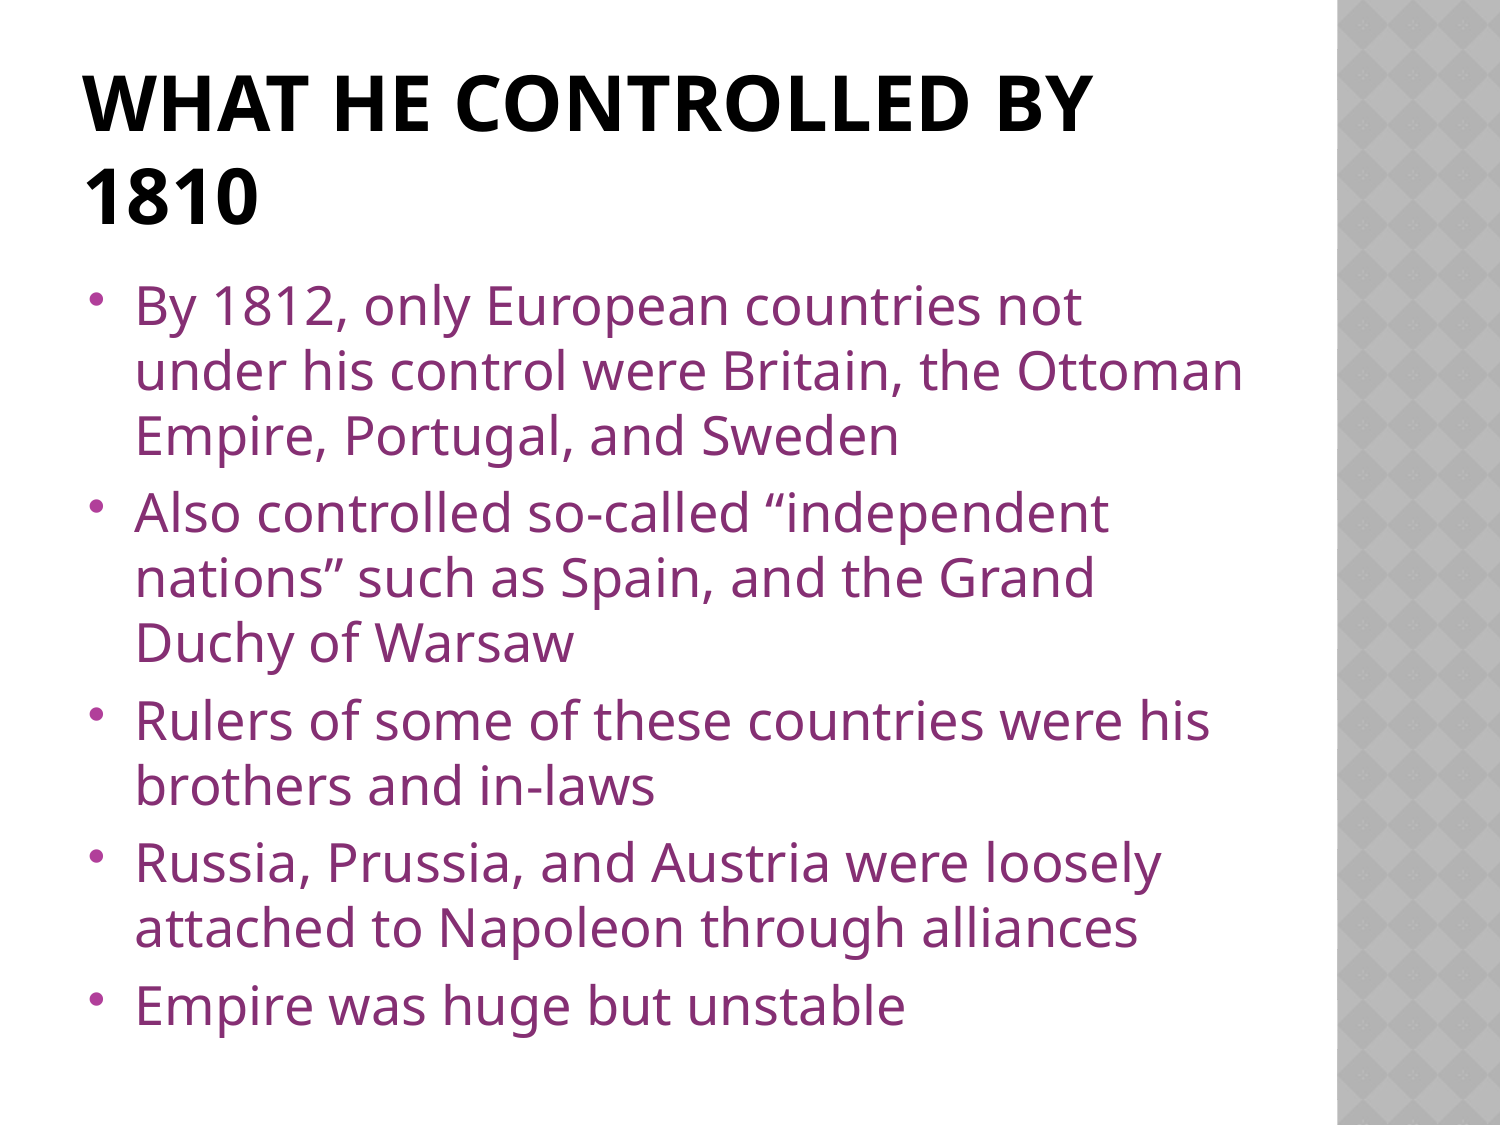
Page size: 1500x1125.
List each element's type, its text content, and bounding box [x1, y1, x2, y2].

title What he controlled by 1810 [75, 52, 1263, 240]
list By 1812, only European countries not under his control were Britain, the Ottoman Empire, Portugal, and Sweden Also controlled so-called “independent nations” such as Spain, and the Grand Duchy of Warsaw Rulers of some of these countries were his brothers and in-laws Russia, Prussia, and Austria were loosely attached to Napoleon through alliances Empire was huge but unstable [75, 264, 1263, 1059]
